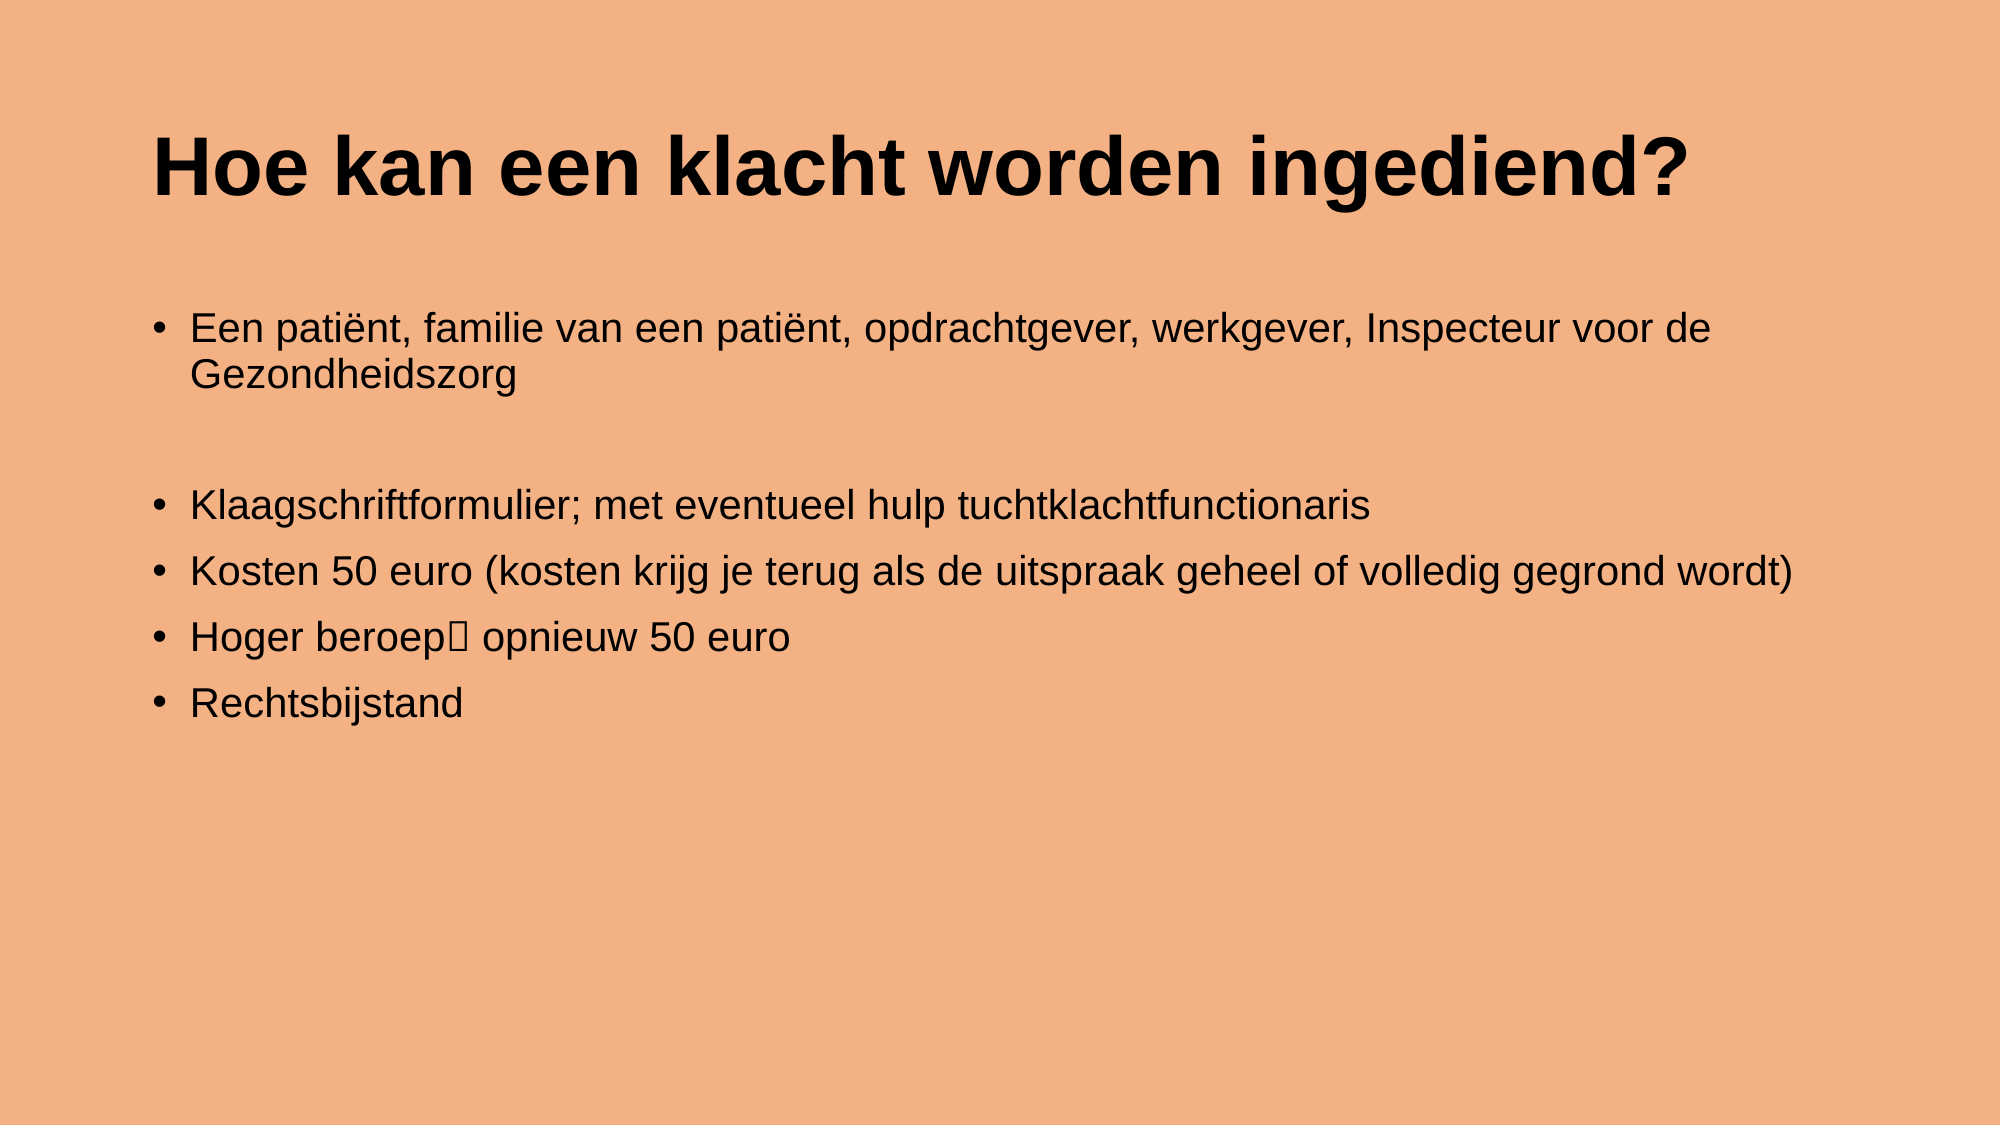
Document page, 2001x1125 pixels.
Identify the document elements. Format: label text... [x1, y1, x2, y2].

title Hoe kan een klacht worden ingediend? [137, 59, 1863, 278]
list Een patiënt, familie van een patiënt, opdrachtgever, werkgever, Inspecteur voor de Gezondheidszorg Klaagschriftformulier; met eventueel hulp tuchtklachtfunctionaris Kosten 50 euro (kosten krijg je terug als de uitspraak geheel of volledig gegrond wordt) Hoger beroep opnieuw 50 euro Rechtsbijstand [137, 299, 1863, 1014]
